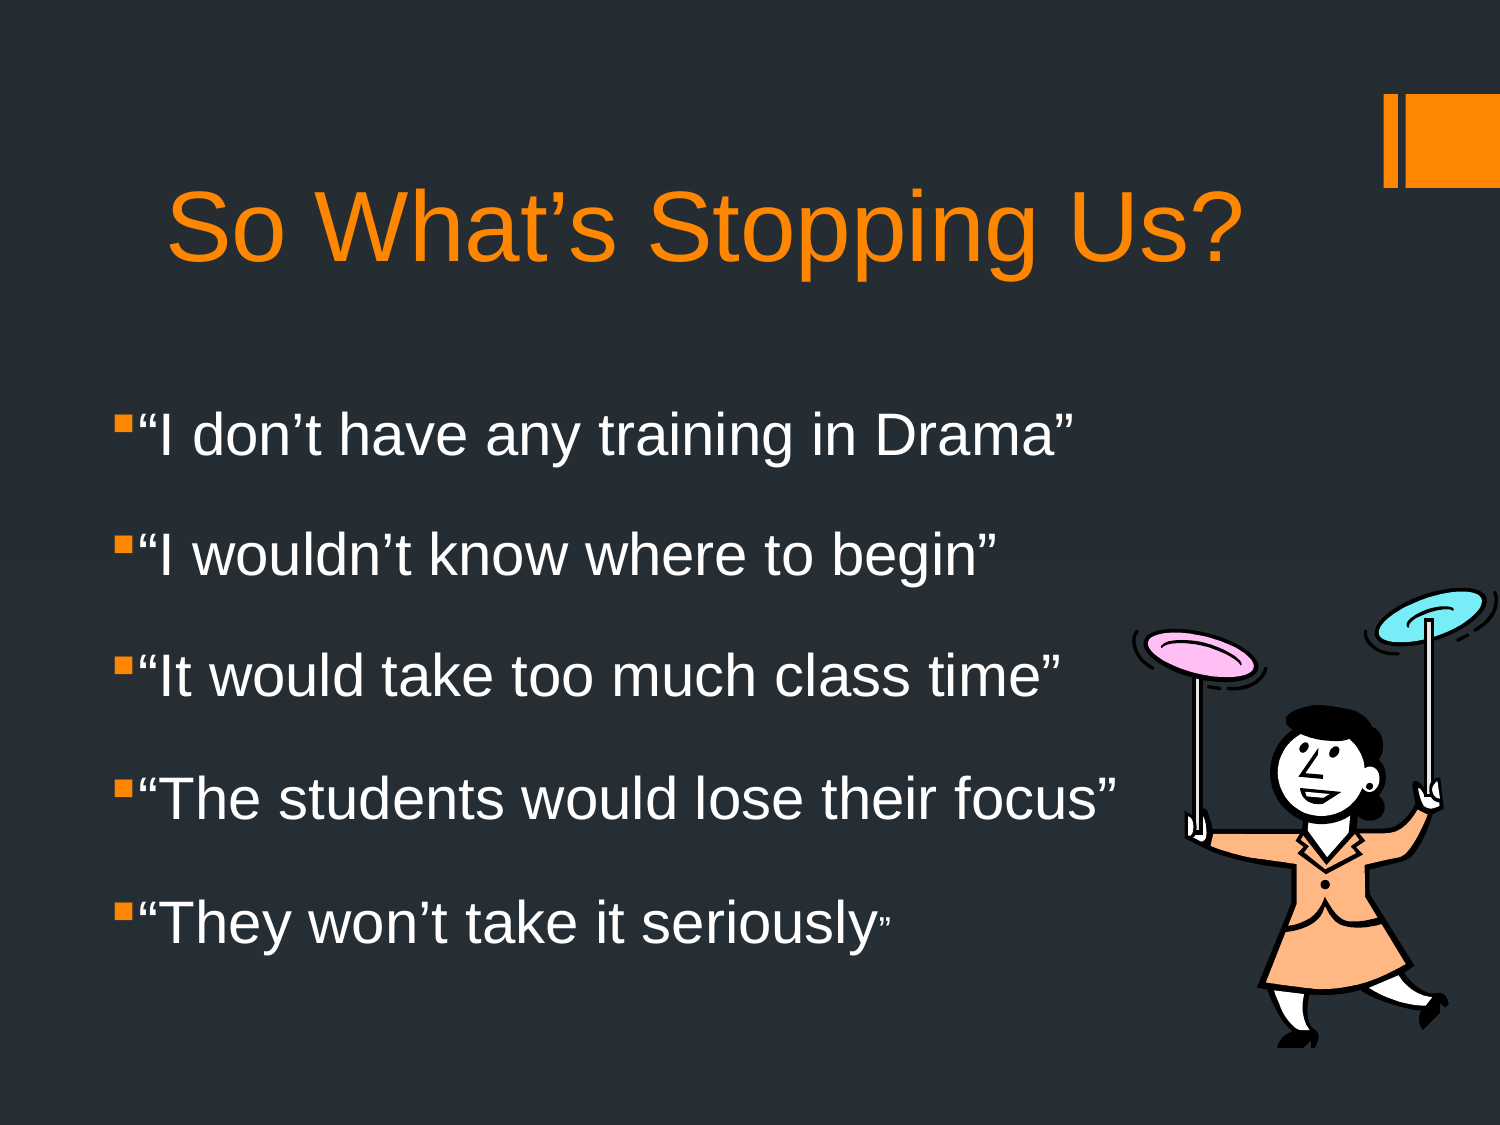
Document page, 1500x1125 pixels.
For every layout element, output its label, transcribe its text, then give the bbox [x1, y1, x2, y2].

title So What’s Stopping Us? [150, 99, 1350, 290]
picture [1128, 586, 1500, 1049]
list “I don’t have any training in Drama” “I wouldn’t know where to begin” “It would take too much class time” “The students would lose their focus” “They won’t take it seriously” [87, 387, 1288, 969]
